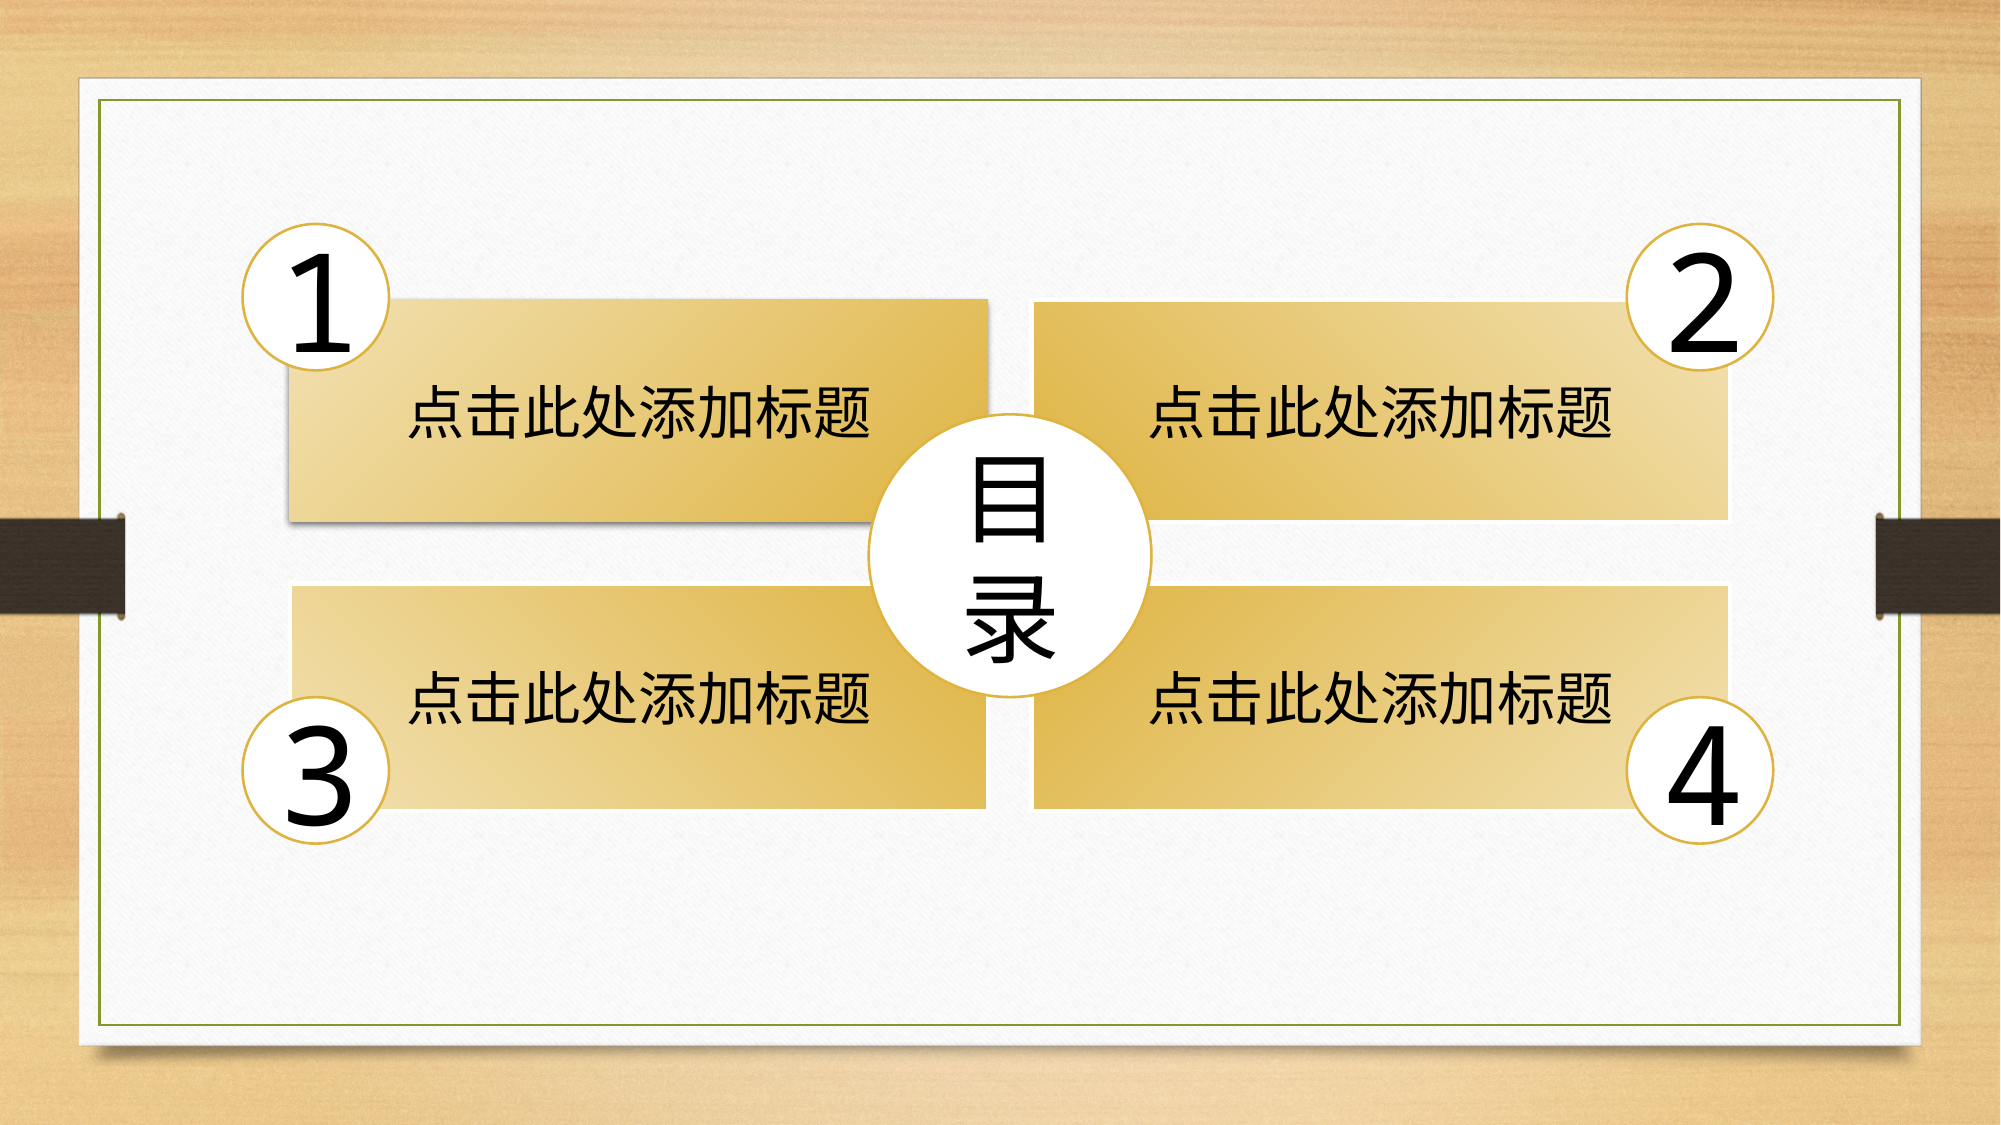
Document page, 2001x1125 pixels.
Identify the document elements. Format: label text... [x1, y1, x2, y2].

text_box 1 [241, 222, 391, 372]
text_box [1031, 583, 1774, 844]
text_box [1031, 223, 1774, 523]
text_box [242, 583, 989, 844]
text_box 点击此处添加标题 [289, 299, 989, 522]
picture [0, 0, 2001, 1125]
text_box 目录 [867, 413, 1153, 699]
